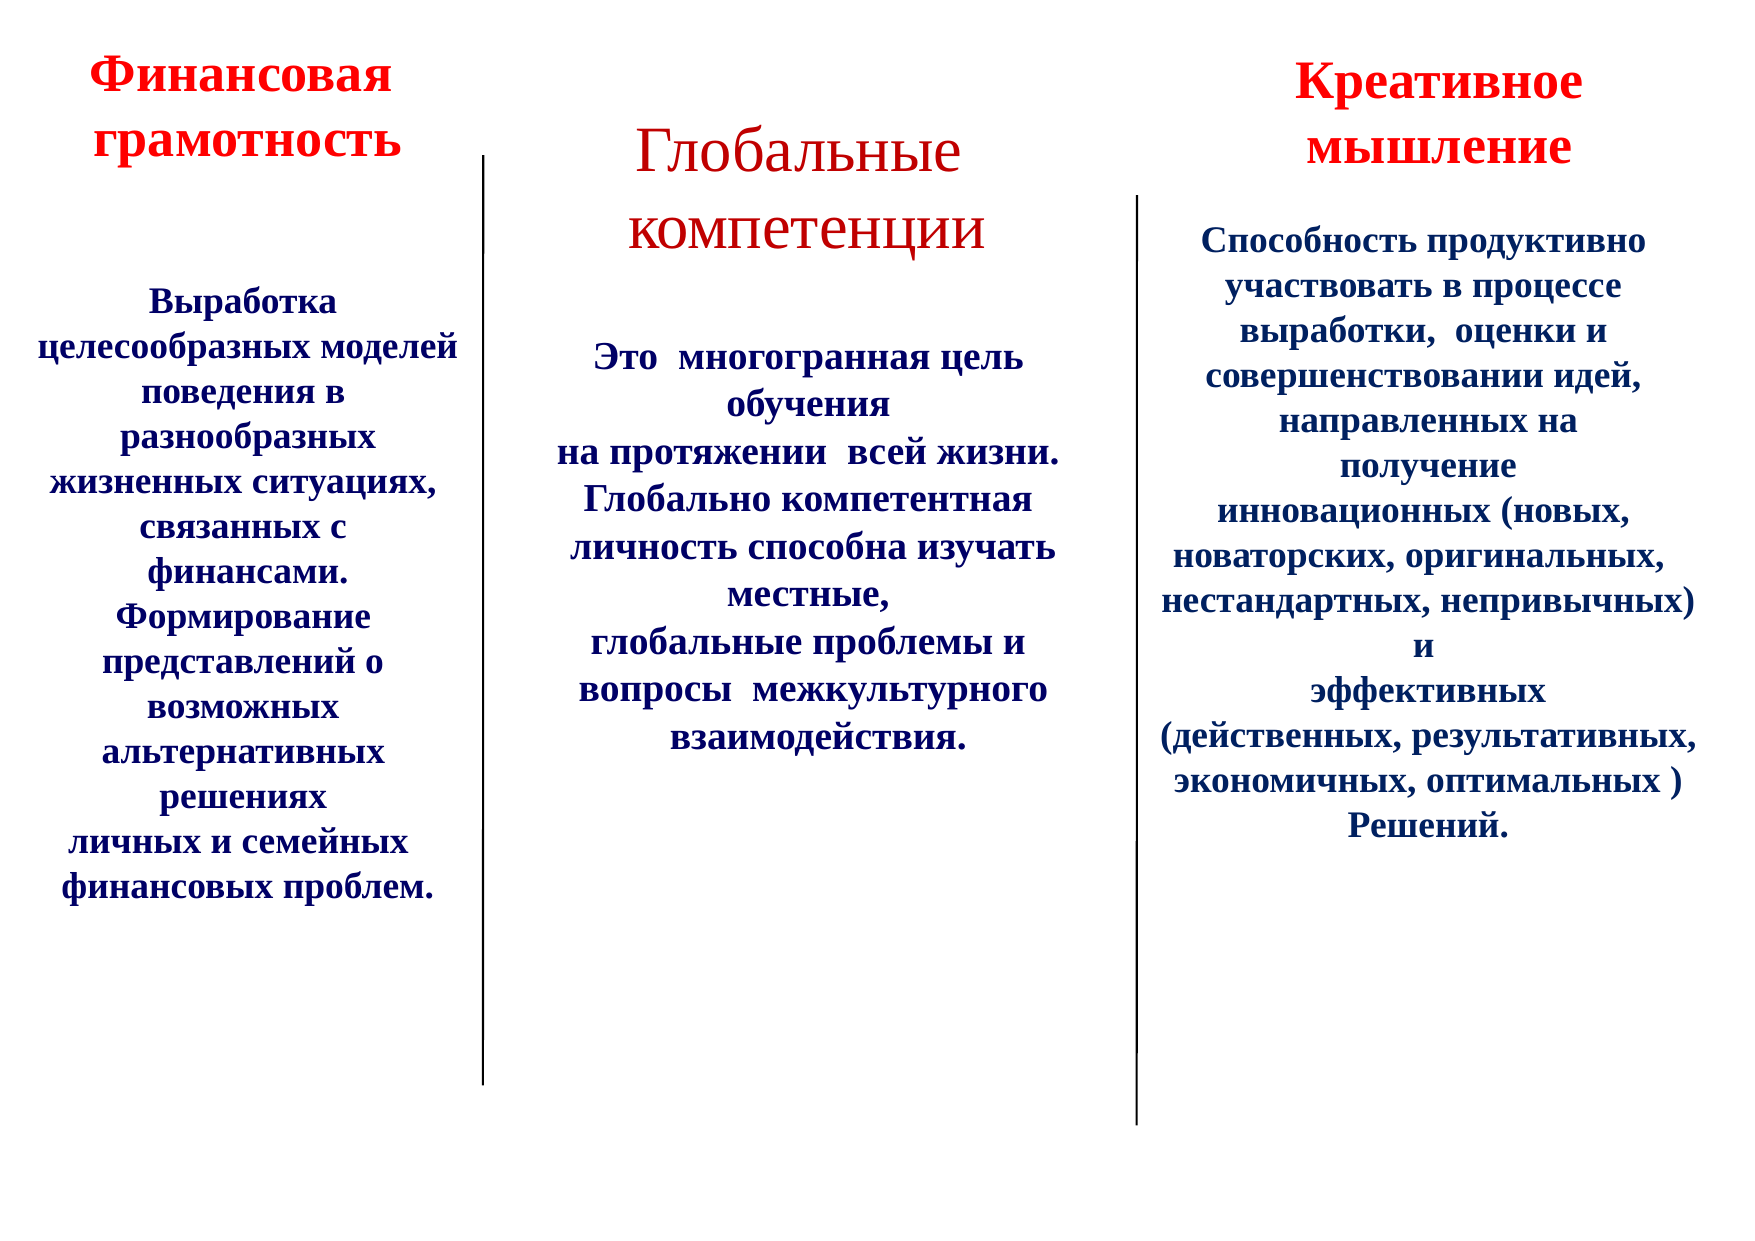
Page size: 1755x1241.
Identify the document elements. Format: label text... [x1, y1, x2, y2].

text_box Выработка целесообразных моделей поведения в разнообразных жизненных ситуациях, связанных с финансами. Формирование представлений о возможных альтернативных решениях личных и семейных финансовых проблем. [16, 626, 480, 961]
list Способность продуктивно участвовать в процессе выработки, оценки и совершенствовании идей, направленных на получение инновационных (новых, новаторских, оригинальных, нестандартных, непривычных) и эффективных (действенных, результативных, экономичных, оптимальных ) Решений. [1138, 205, 1720, 902]
text_box Финансовая грамотность [16, 27, 480, 177]
text_box Выработка целесообразных моделей поведения в разнообразных жизненных ситуациях, связанных с финансами. Формирование представлений о возможных альтернативных решениях личных и семейных финансовых проблем. [16, 218, 480, 622]
text_box Это многогранная цель обучения на протяжении всей жизни. Глобально компетентная личность способна изучать местные, глобальные проблемы и вопросы межкультурного взаимодействия. [501, 272, 1126, 815]
text_box Креативное мышление [1125, 34, 1755, 184]
title Глобальные компетенции [539, 96, 1075, 214]
